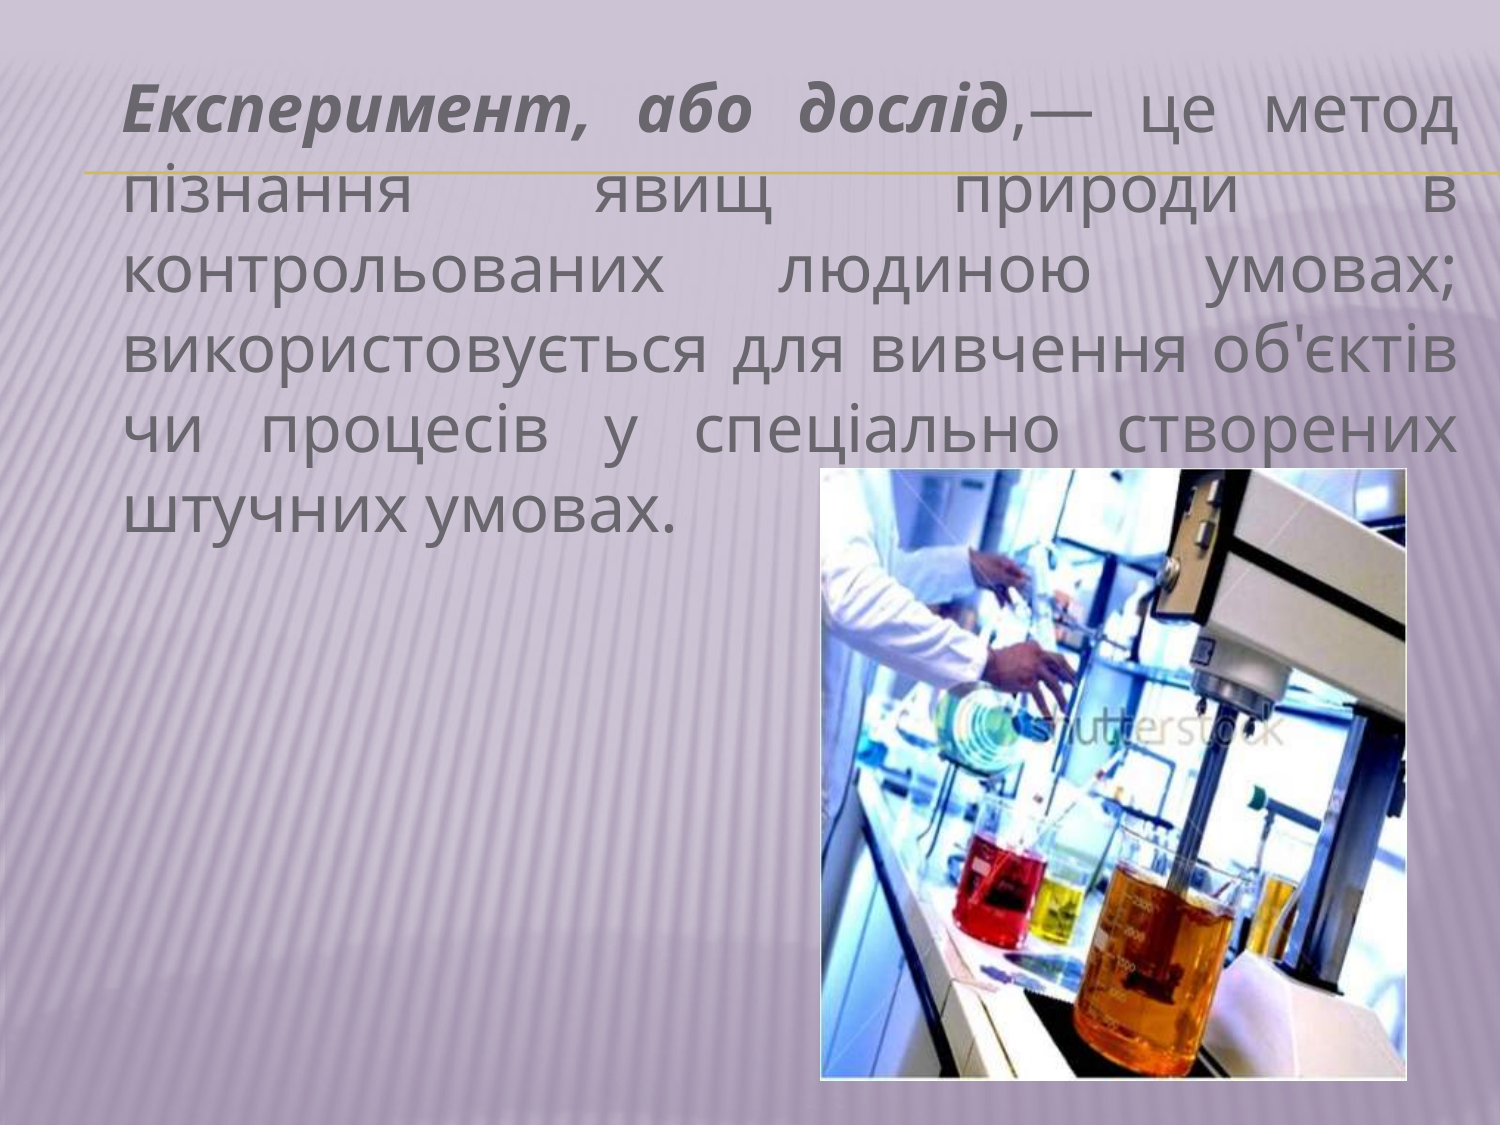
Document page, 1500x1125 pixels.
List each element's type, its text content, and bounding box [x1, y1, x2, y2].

picture [820, 468, 1407, 1081]
list Експеримент, або дослід,— це метод пізнання явищ природи в контрольованих людиною умовах; використовується для вивчення об'єктів чи процесів у спеціально створених штучних умовах. [50, 58, 1475, 998]
